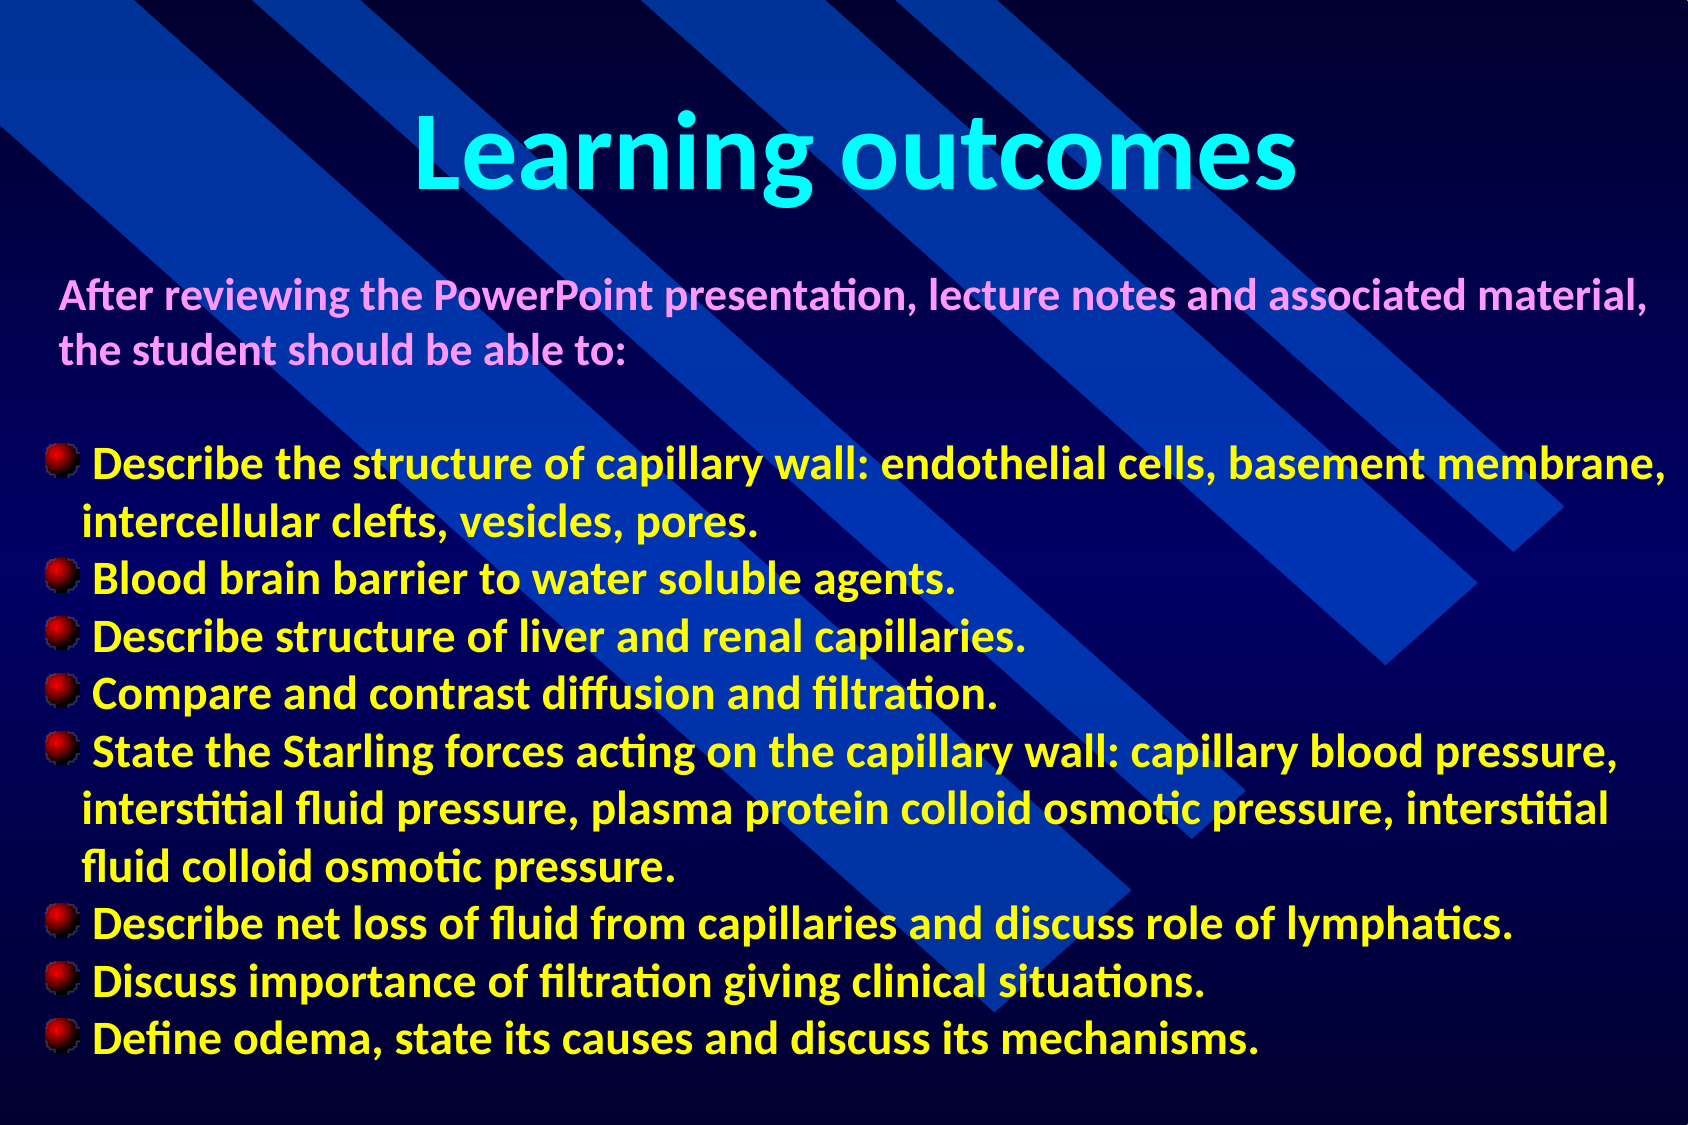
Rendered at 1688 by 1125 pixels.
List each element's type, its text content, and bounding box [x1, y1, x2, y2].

text_box Learning outcomes [281, 70, 1432, 220]
picture [45, 443, 80, 478]
picture [45, 731, 80, 765]
picture [45, 616, 80, 650]
picture [45, 961, 80, 995]
picture [45, 558, 80, 593]
picture [45, 673, 80, 708]
picture [45, 1018, 80, 1053]
picture [45, 903, 80, 938]
text_box Describe the structure of capillary wall: endothelial cells, basement membrane, intercellular clefts, vesicles, pores. Blood brain barrier to water soluble agents. Describe structure of liver and renal capillaries. Compare and contrast diffusion and filtration. State the Starling forces acting on the capillary wall: capillary blood pressure, interstitial fluid pressure, plasma protein colloid osmotic pressure, interstitial fluid colloid osmotic pressure. Describe net loss of fluid from capillaries and discuss role of lymphatics. Discuss importance of filtration giving clinical situations. Define odema, state its causes and discuss its mechanisms. [31, 424, 1688, 1072]
text_box After reviewing the PowerPoint presentation, lecture notes and associated material, the student should be able to: [43, 257, 1669, 383]
